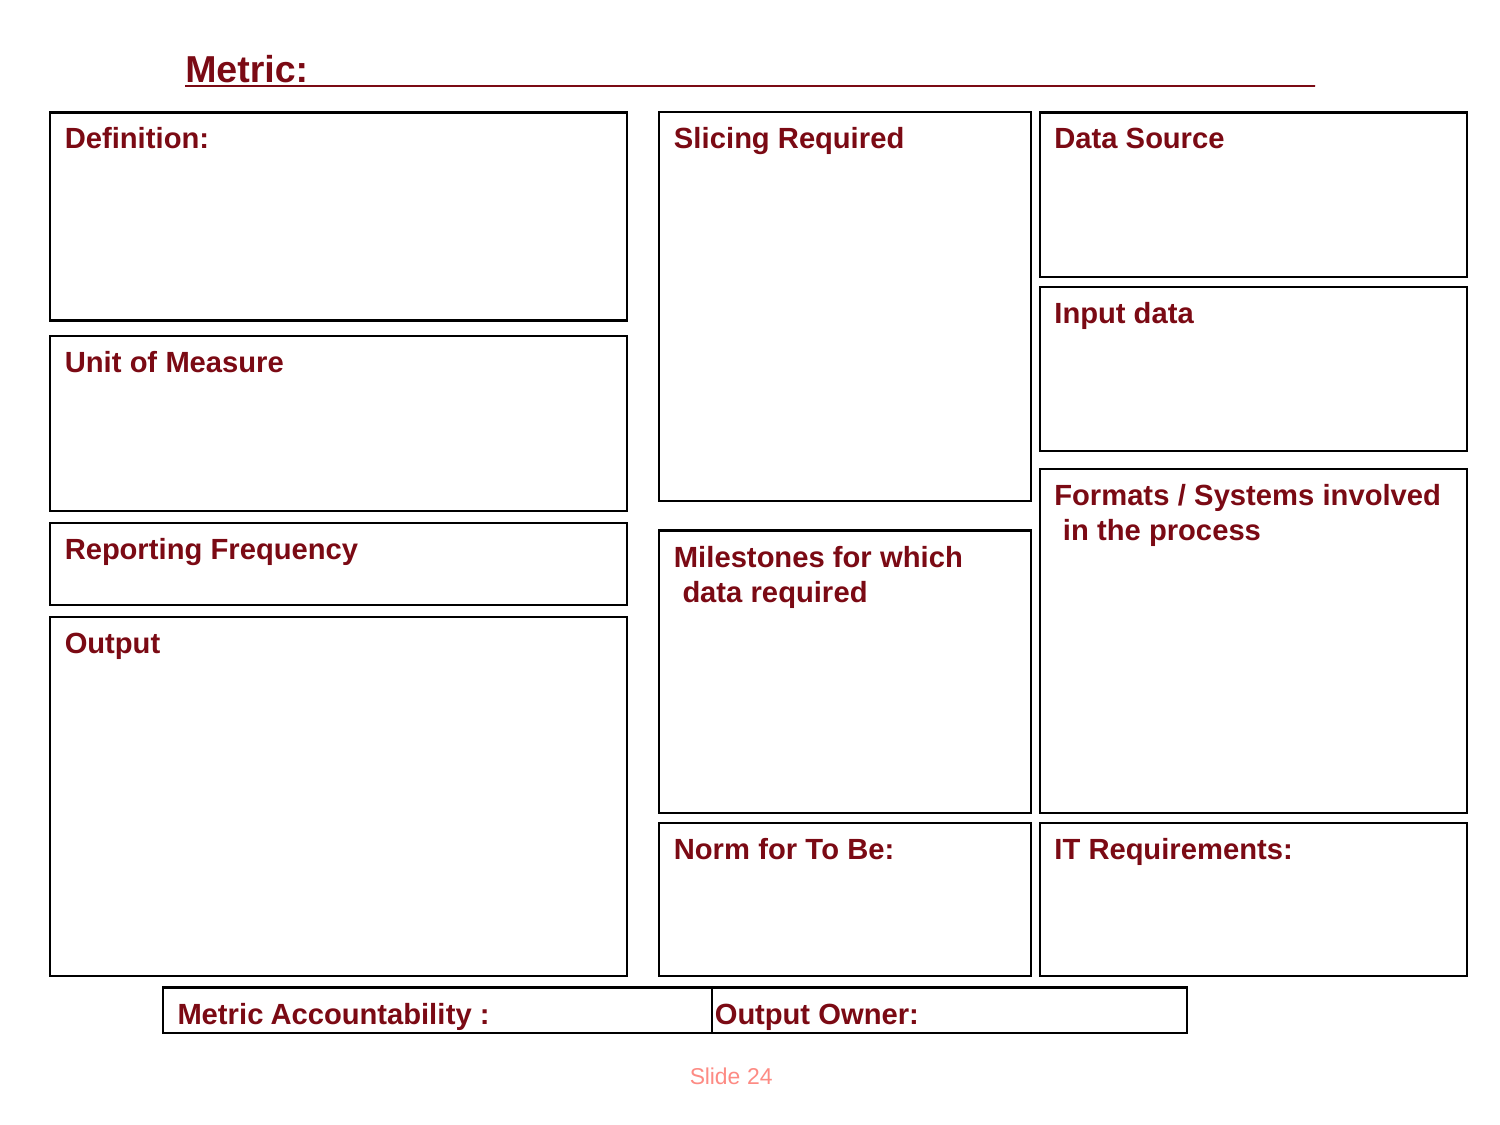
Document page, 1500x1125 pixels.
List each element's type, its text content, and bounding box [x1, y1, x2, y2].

title Metric: ________________________________________________ [74, 44, 1426, 131]
text_box Norm for To Be: [659, 822, 1032, 976]
text_box Output [49, 617, 627, 976]
text_box Reporting Frequency [49, 522, 627, 606]
text_box Formats / Systems involved in the process [1039, 469, 1467, 813]
text_box Metric Accountability : [162, 987, 713, 1033]
text_box Milestones for which data required [659, 530, 1032, 814]
text_box Slicing Required [659, 112, 1032, 502]
text_box IT Requirements: [1039, 822, 1467, 976]
text_box Unit of Measure [49, 336, 627, 511]
text_box Input data [1039, 287, 1467, 452]
text_box Data Source [1039, 112, 1467, 278]
text_box Output Owner: [713, 987, 1188, 1033]
text_box Definition: [49, 112, 627, 321]
